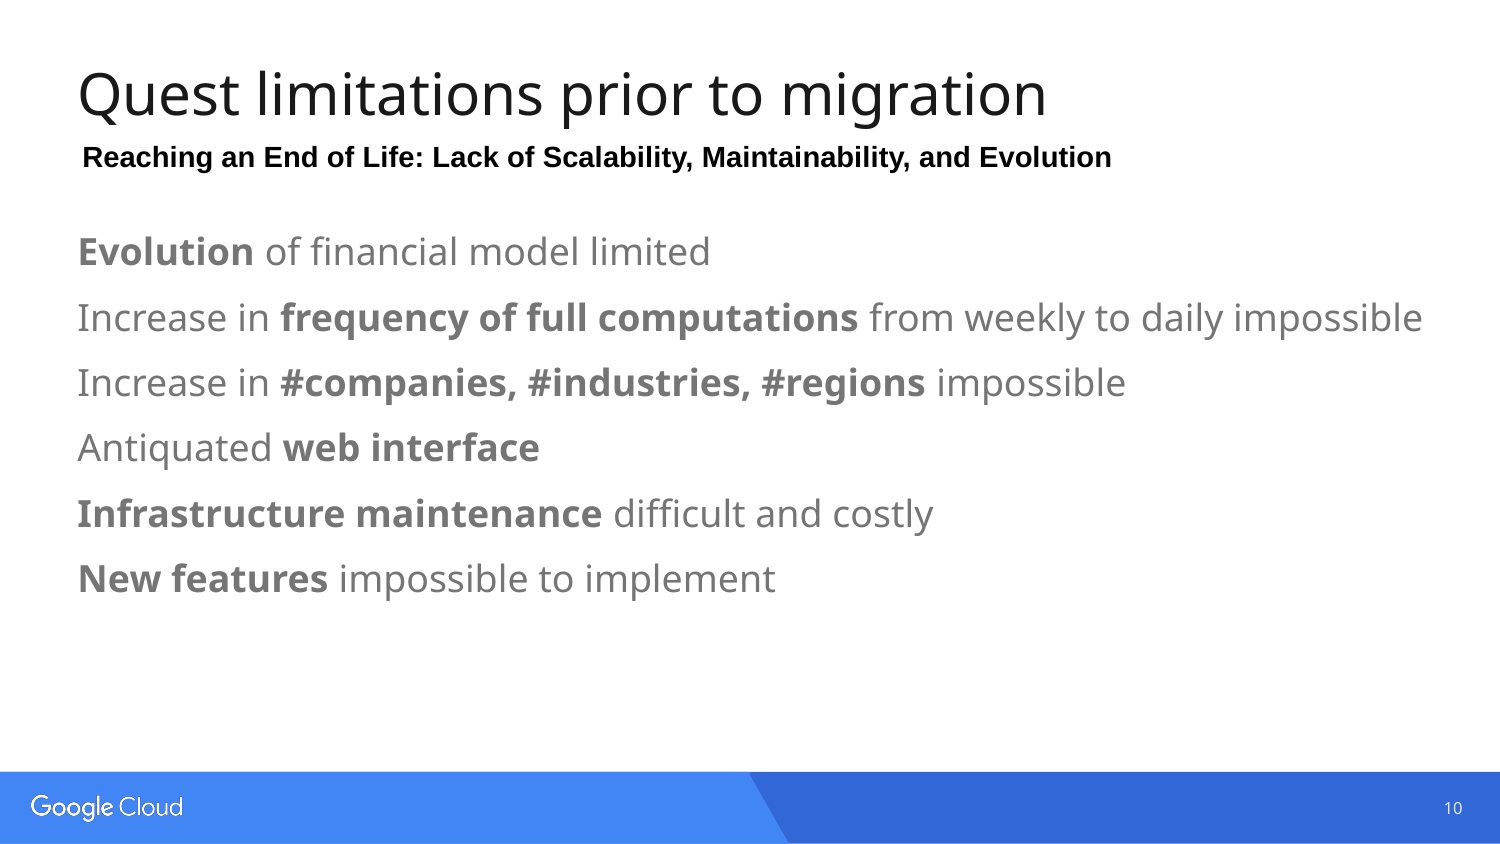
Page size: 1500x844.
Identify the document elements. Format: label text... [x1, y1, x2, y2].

text_box Evolution of financial model limited Increase in frequency of full computations from weekly to daily impossible Increase in #companies, #industries, #regions impossible Antiquated web interface Infrastructure maintenance difficult and costly New features impossible to implement [62, 218, 1447, 725]
text_box Quest limitations prior to migration [62, 49, 1441, 200]
text_box Reaching an End of Life: Lack of Scalability, Maintainability, and Evolution [67, 123, 1238, 239]
text_box [750, 771, 1500, 844]
picture [28, 783, 185, 835]
text_box [0, 771, 789, 844]
text_box ‹#› [1137, 796, 1463, 822]
